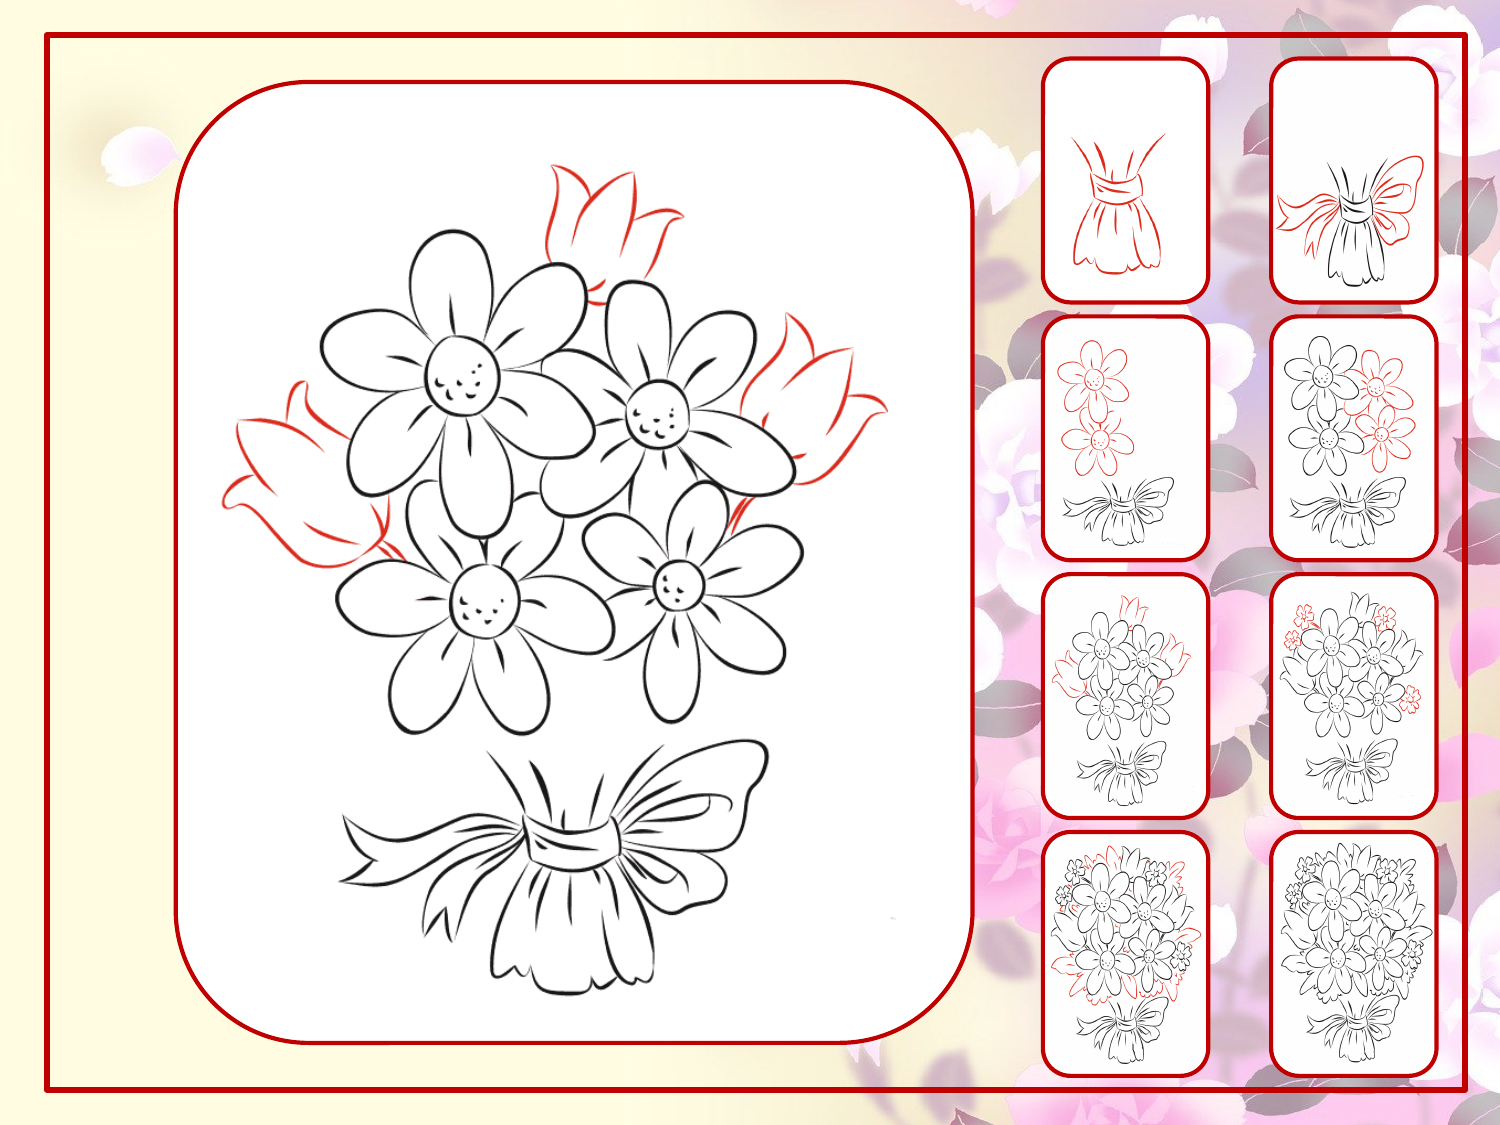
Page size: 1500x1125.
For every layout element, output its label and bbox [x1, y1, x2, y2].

text_box [1269, 829, 1439, 1078]
text_box [45, 33, 1467, 1092]
text_box [1040, 829, 1211, 1078]
text_box [1269, 572, 1439, 821]
text_box [173, 79, 975, 1046]
text_box [1040, 314, 1211, 563]
text_box [1040, 56, 1211, 305]
text_box [1040, 572, 1211, 821]
text_box [1269, 56, 1439, 305]
text_box [1269, 314, 1439, 563]
